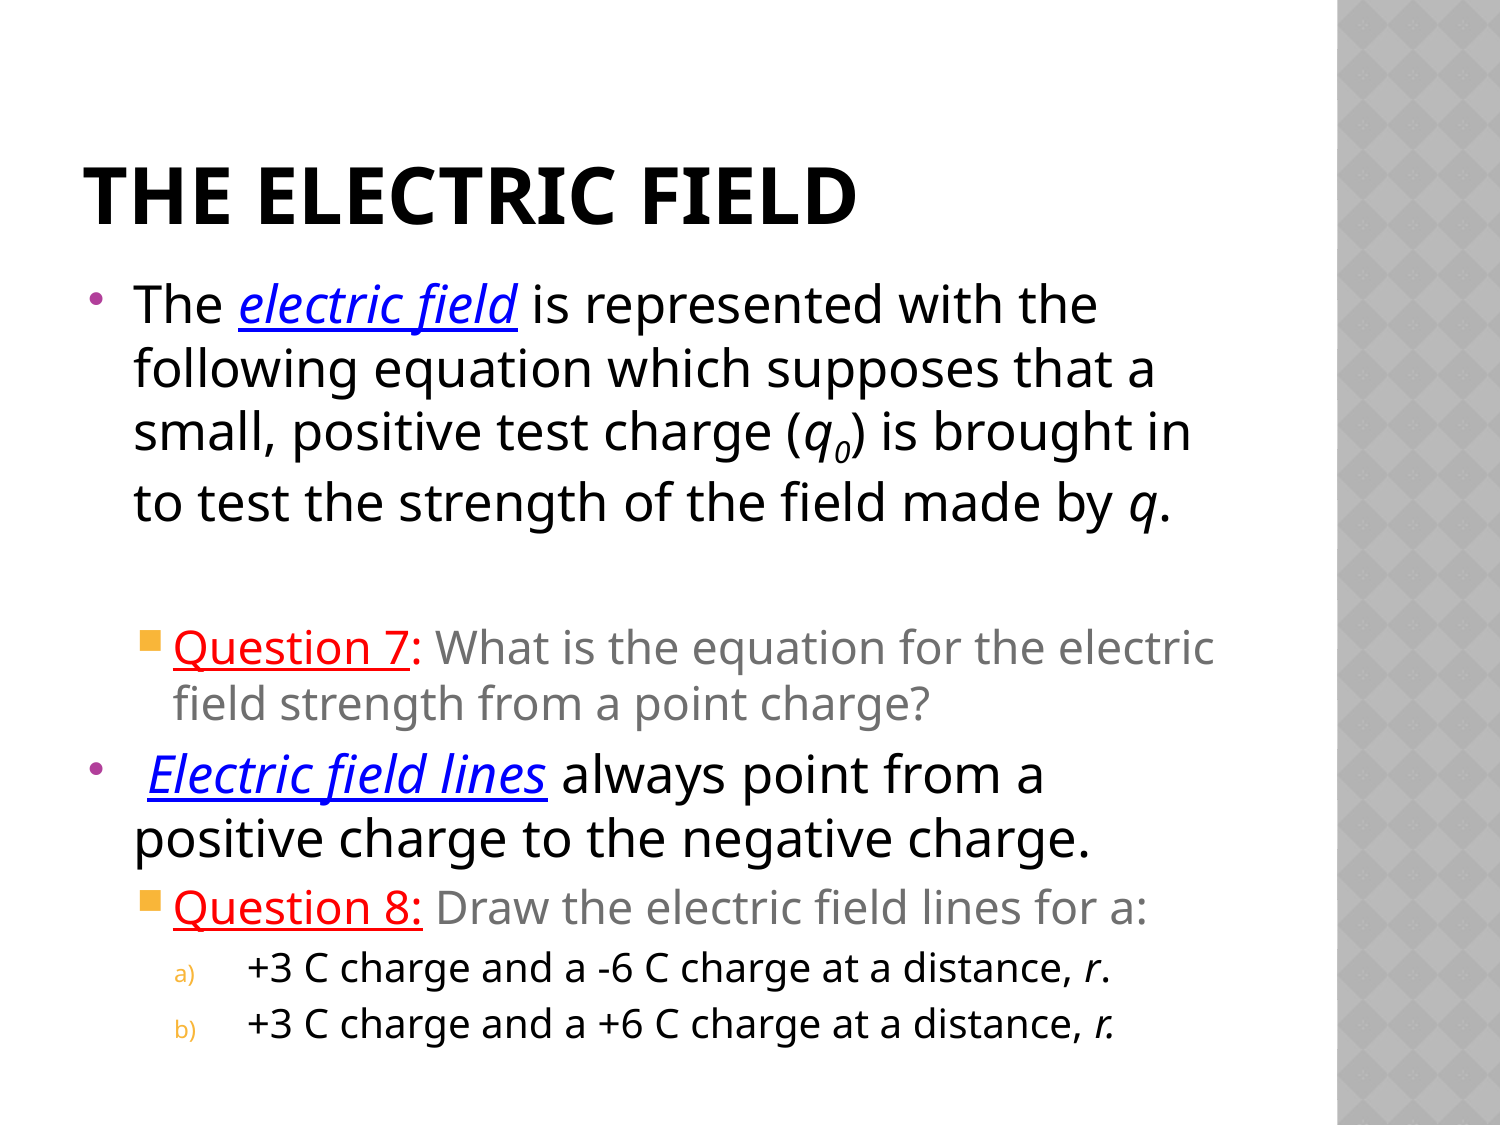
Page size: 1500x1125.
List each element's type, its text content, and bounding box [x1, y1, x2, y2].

title The Electric Field [75, 52, 1263, 240]
